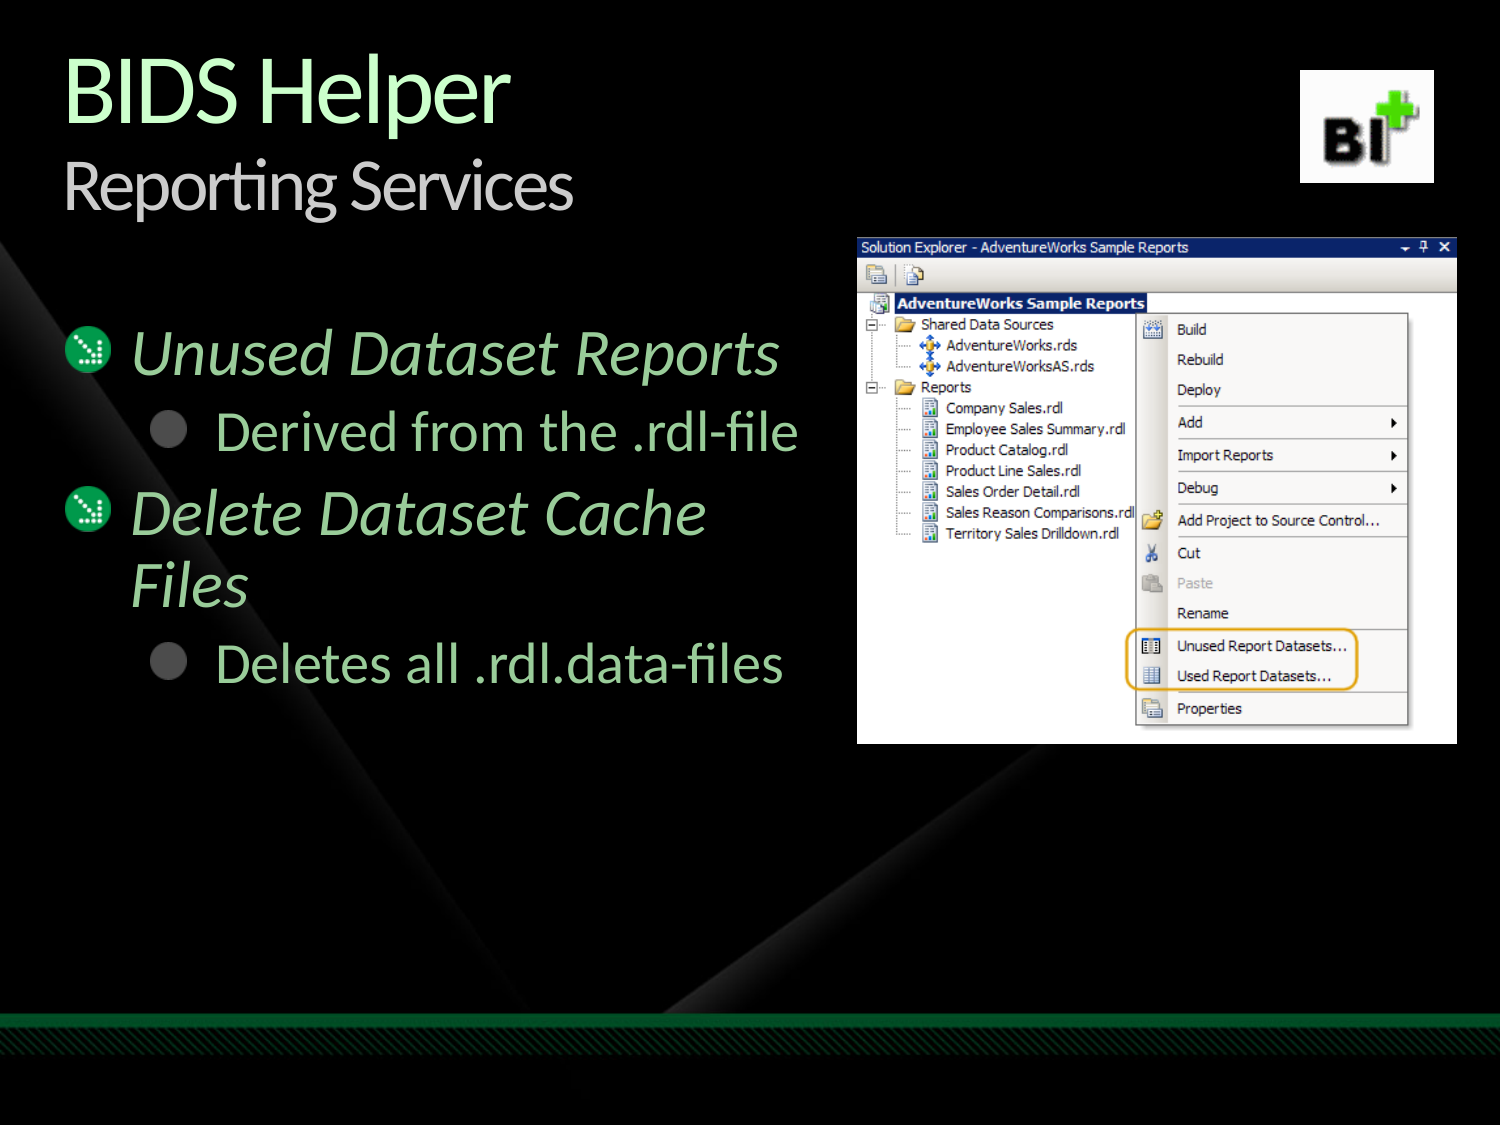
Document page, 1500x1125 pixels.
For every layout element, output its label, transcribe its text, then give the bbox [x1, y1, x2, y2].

list Unused Dataset Reports Derived from the .rdl-file Delete Dataset Cache Files Deletes all .rdl.data-files [65, 317, 1441, 923]
title BIDS Helper Reporting Services [62, 37, 1438, 229]
picture [0, 0, 1500, 1125]
